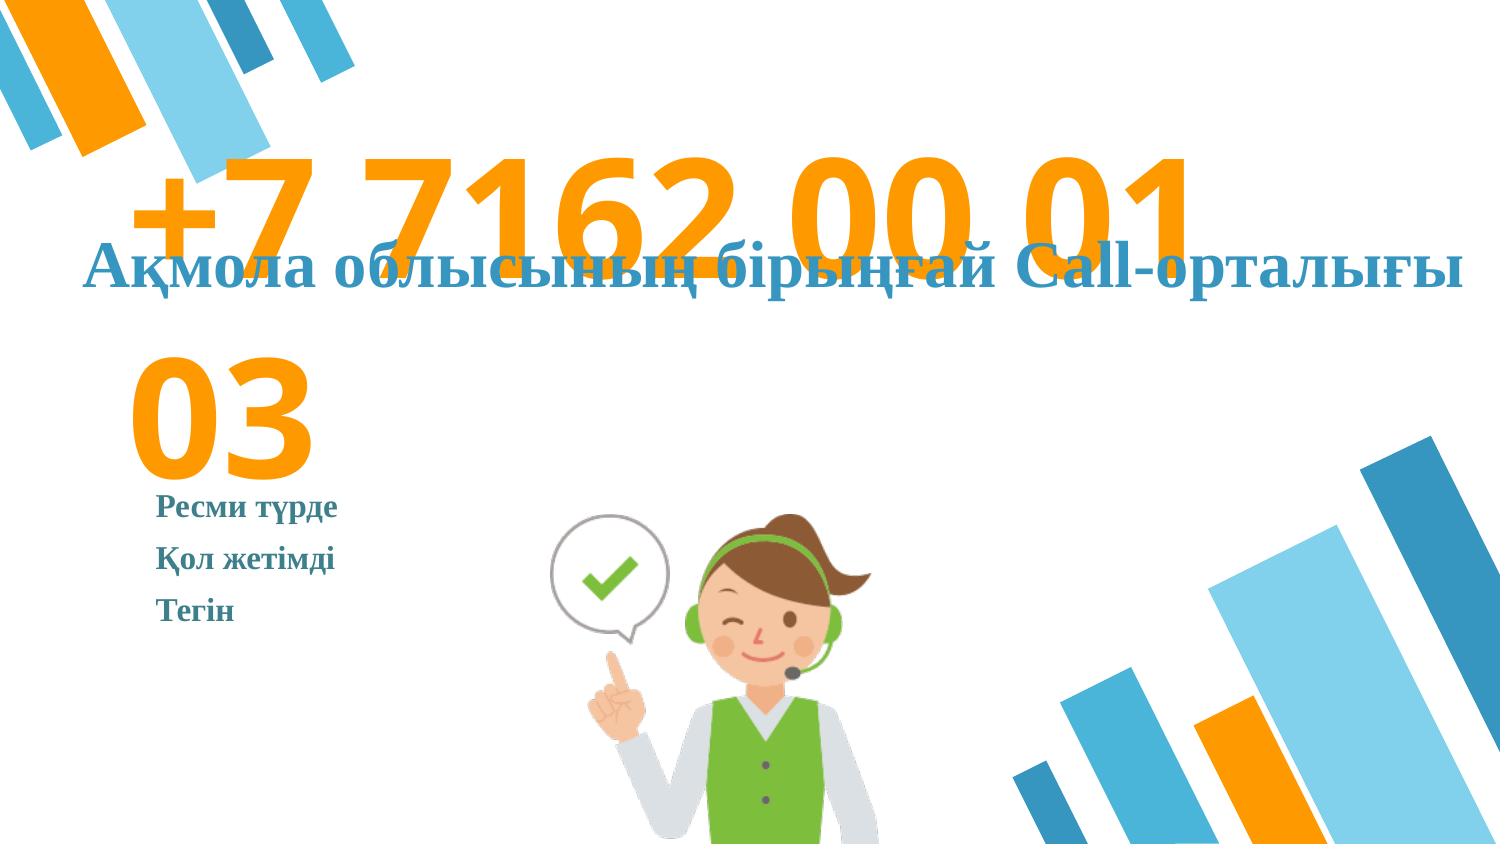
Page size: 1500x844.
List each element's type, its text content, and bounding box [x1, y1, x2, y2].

title +7 7162 00 01 03 [112, 337, 1442, 528]
text_box Ақмола облысының бірыңғай Call-орталығы [46, 199, 1500, 317]
picture [550, 513, 880, 844]
subtitle Ресми түрде Қол жетімді Тегін [140, 468, 516, 551]
